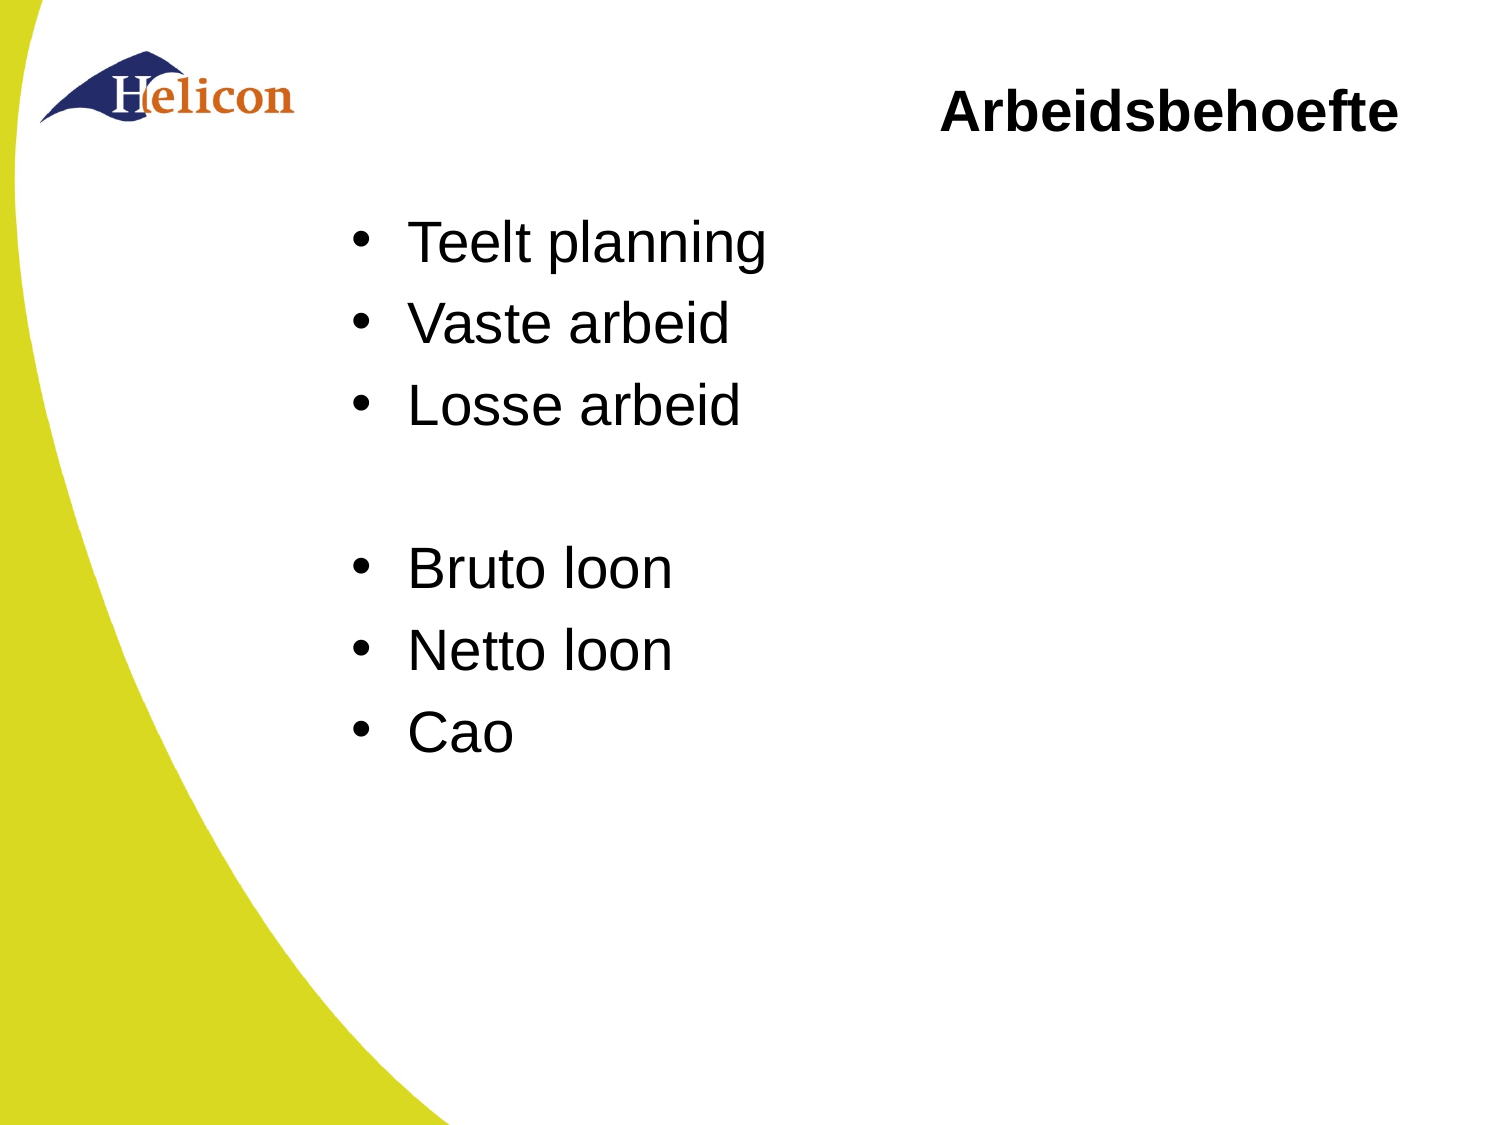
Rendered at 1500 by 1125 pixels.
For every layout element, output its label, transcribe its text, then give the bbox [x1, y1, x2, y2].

picture [0, 0, 1500, 1125]
title Arbeidsbehoefte [324, 54, 1415, 161]
list Teelt planning Vaste arbeid Losse arbeid Bruto loon Netto loon Cao [336, 196, 1425, 1005]
